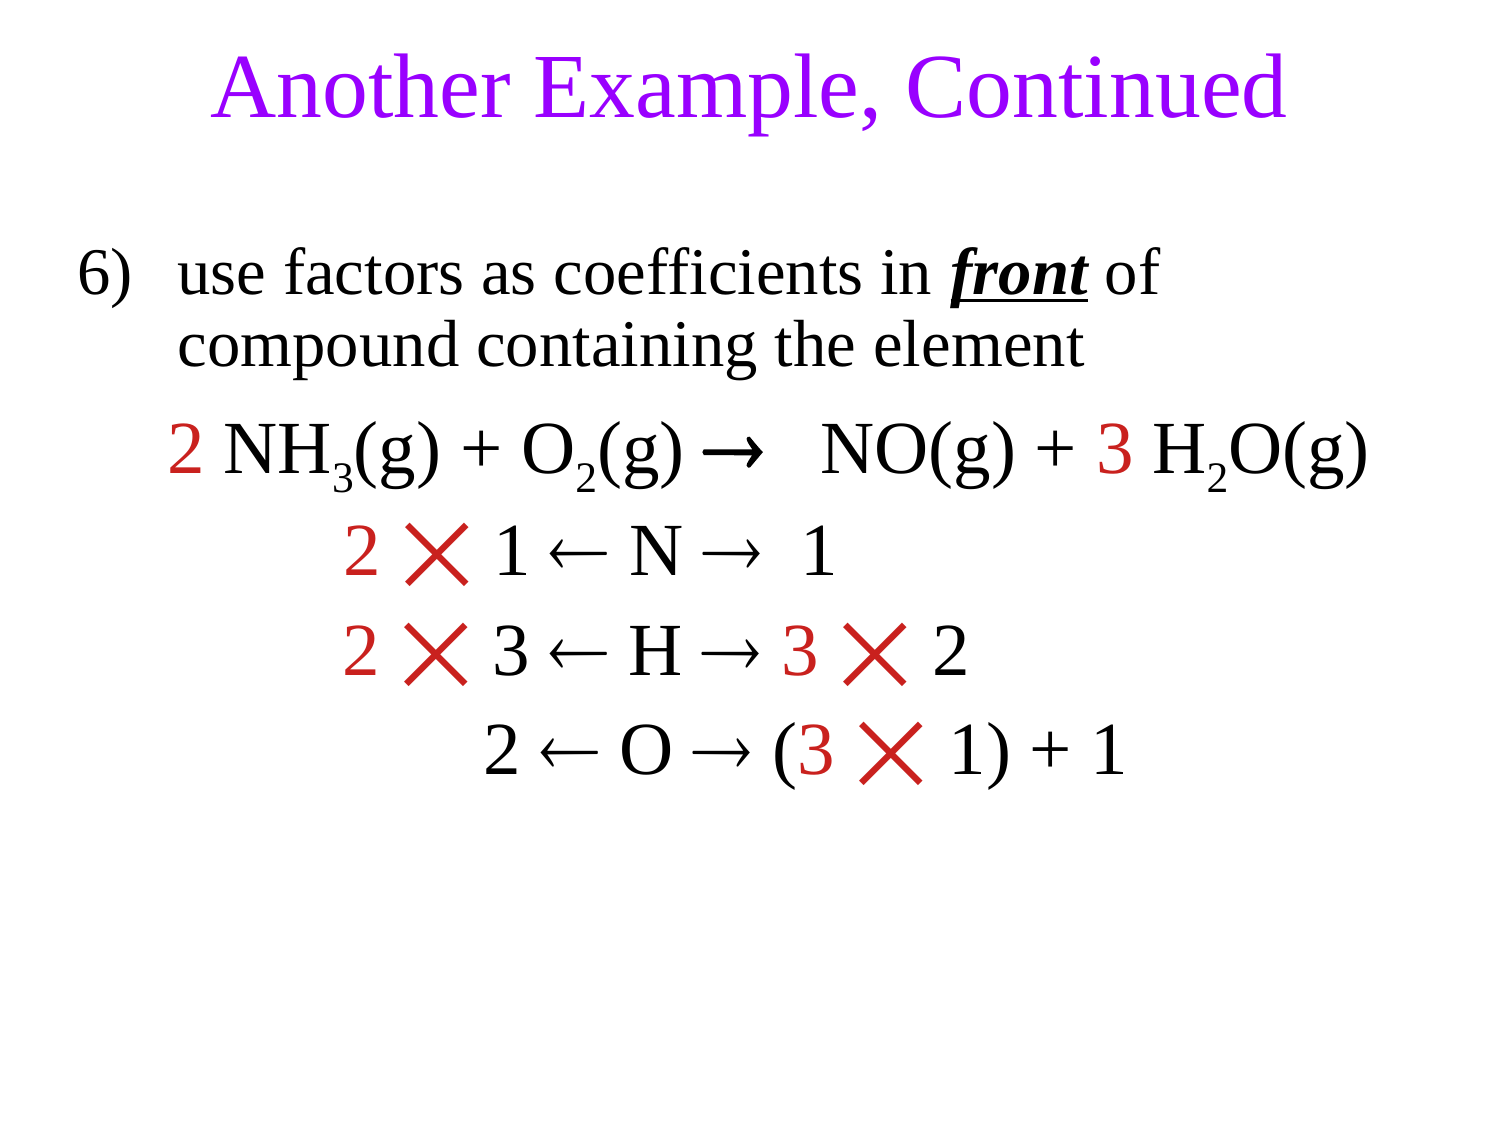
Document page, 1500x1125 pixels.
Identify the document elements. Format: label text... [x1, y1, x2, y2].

text_box use factors as coefficients in front of compound containing the element 2 NH3(g) + O2(g)  NO(g) + 3 H2O(g) 2 ⨉ 1  N 1 2 ⨉ 3  H  3 ⨉ 2 2  O  (3 ⨉ 1) + 1 [62, 149, 1438, 1000]
text_box Another Example, Continued [112, 12, 1388, 150]
